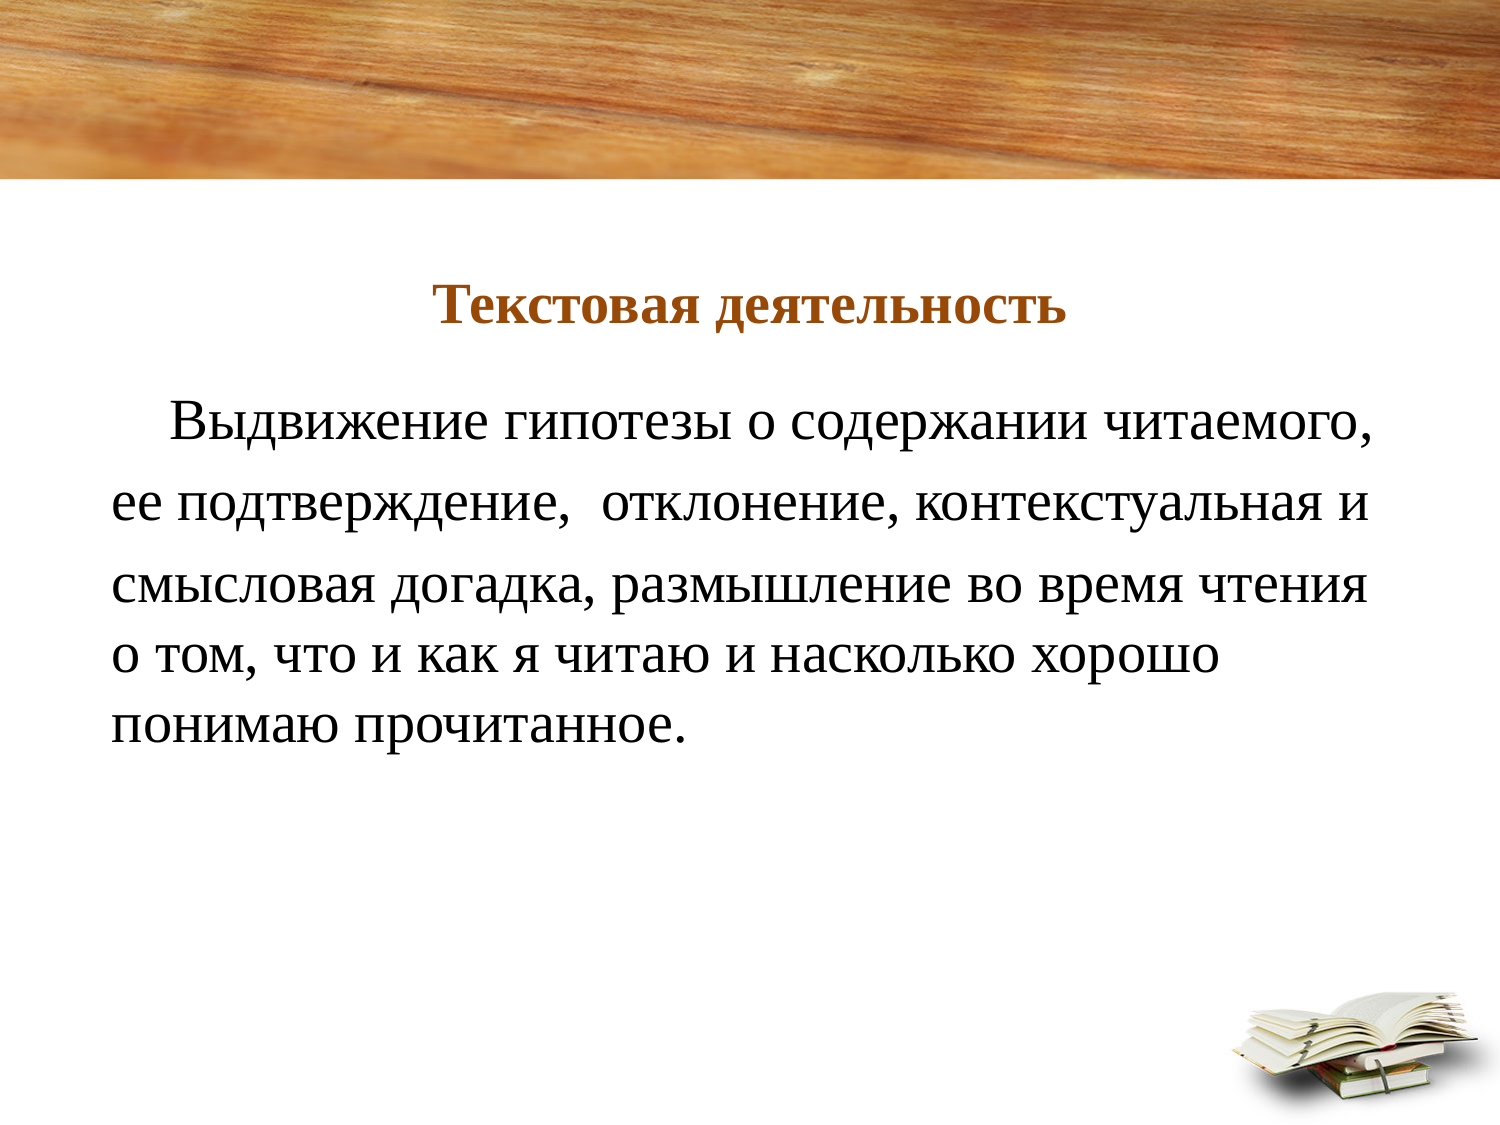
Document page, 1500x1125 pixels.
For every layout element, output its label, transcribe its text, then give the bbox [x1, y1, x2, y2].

picture [0, 0, 1500, 1125]
list Текстовая деятельность [75, 262, 1425, 339]
list Выдвижение гипотезы о содержании читаемого, ее подтверждение, отклонение, контекстуальная и смысловая догадка, размышление во время чтения о том, что и как я читаю и насколько хорошо понимаю прочитанное. [46, 373, 1427, 965]
